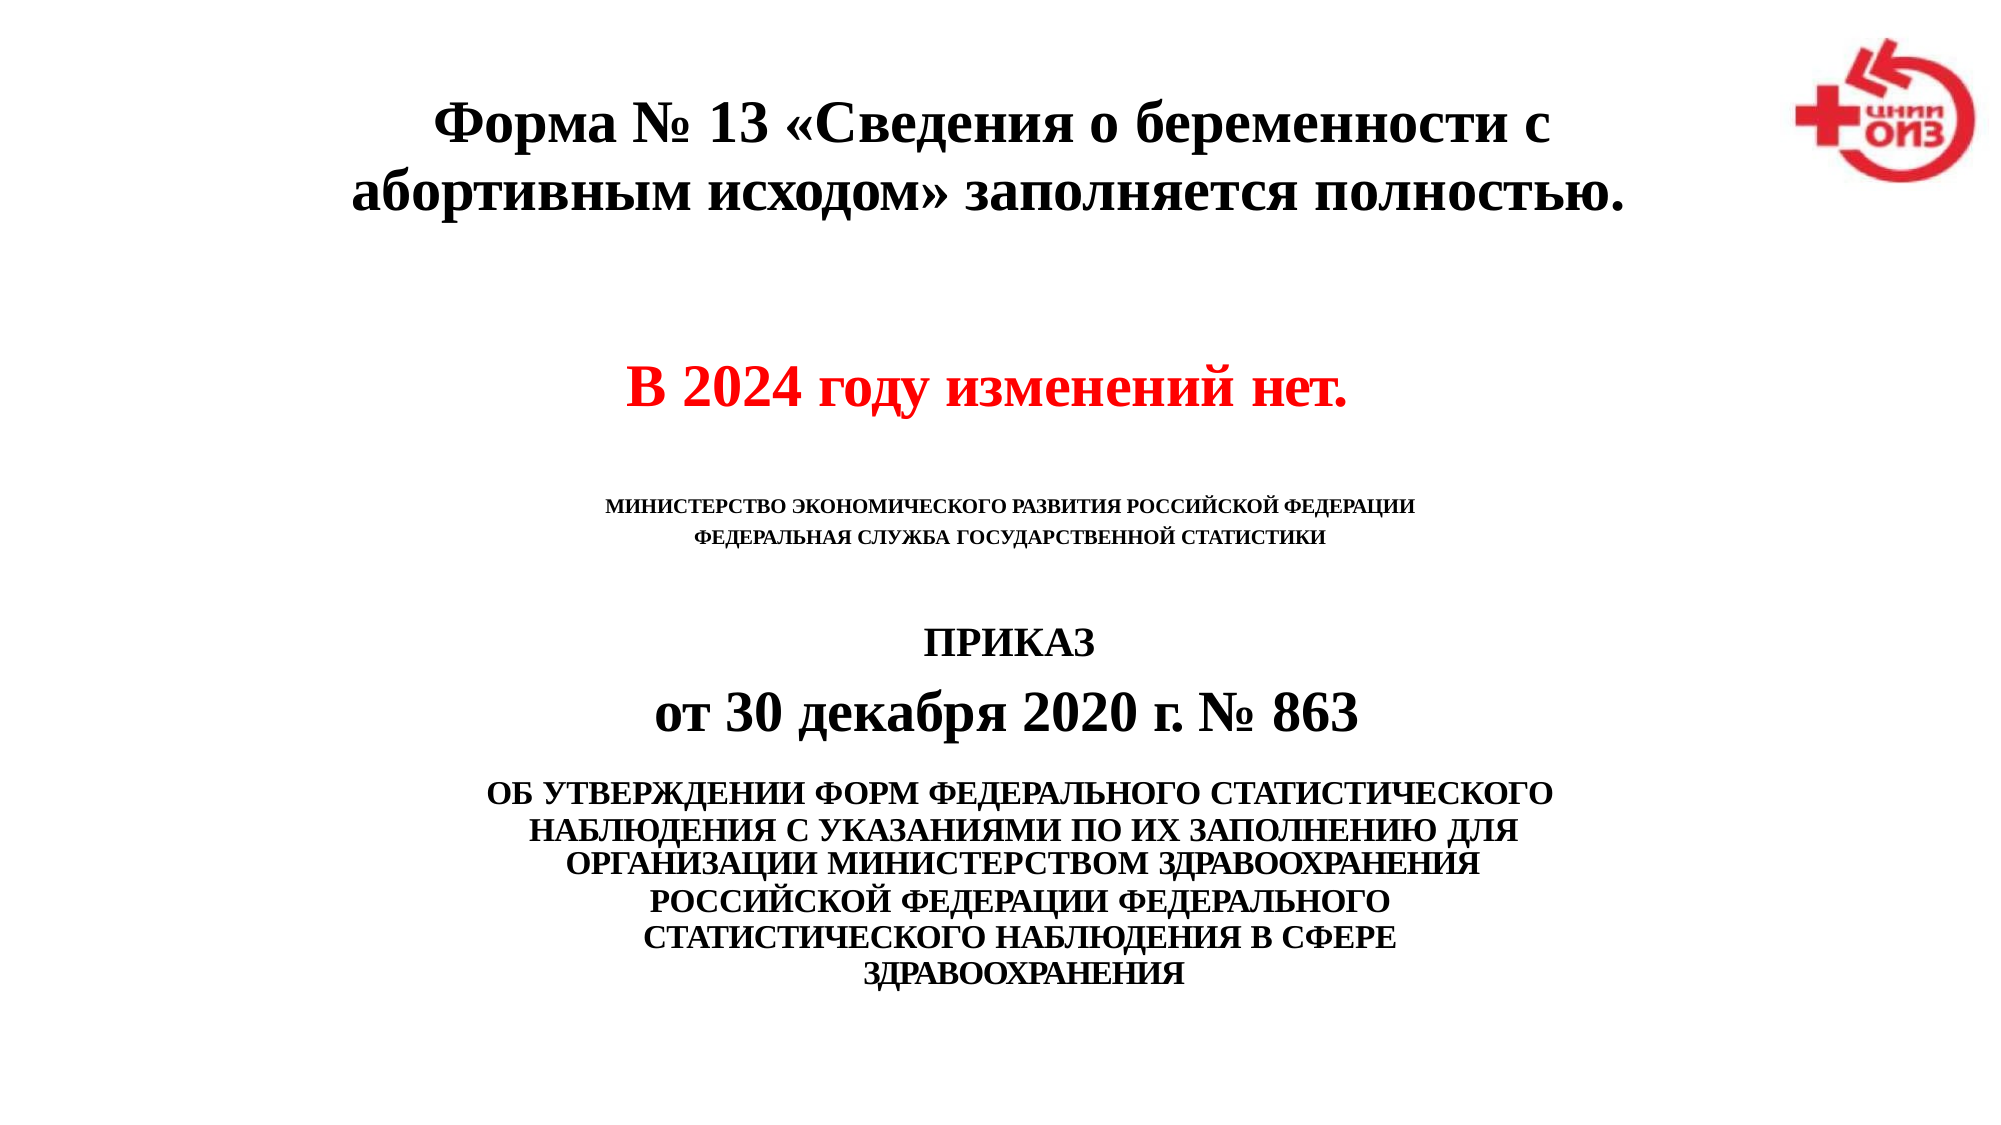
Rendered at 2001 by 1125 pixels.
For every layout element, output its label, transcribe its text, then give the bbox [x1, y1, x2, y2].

text_box МИНИСТЕРСТВО ЭКОНОМИЧЕСКОГО РАЗВИТИЯ РОССИЙСКОЙ ФЕДЕРАЦИИ ФЕДЕРАЛЬНАЯ СЛУЖБА ГОСУДАРСТВЕННОЙ СТАТИСТИКИ [603, 483, 1433, 549]
text_box В 2024 году изменений нет. [624, 343, 1360, 419]
title Форма № 13 «Сведения о беременности с абортивным исходом» заполняется полностью. [349, 77, 1640, 274]
picture [1780, 30, 1991, 191]
text_box ПРИКАЗ от 30 декабря 2020 г. № 863 ОБ УТВЕРЖДЕНИИ ФОРМ ФЕДЕРАЛЬНОГО СТАТИСТИЧЕСКОГО НАБЛЮДЕНИЯ С УКАЗАНИЯМИ ПО ИХ ЗАПОЛНЕНИЮ ДЛЯ ОРГАНИЗАЦИИ МИНИСТЕРСТВОМ ЗДРАВООХРАНЕНИЯ РОССИЙСКОЙ ФЕДЕРАЦИИ ФЕДЕРАЛЬНОГО СТАТИСТИЧЕСКОГО НАБЛЮДЕНИЯ В СФЕРЕ ЗДРАВООХРАНЕНИЯ [478, 607, 1569, 992]
